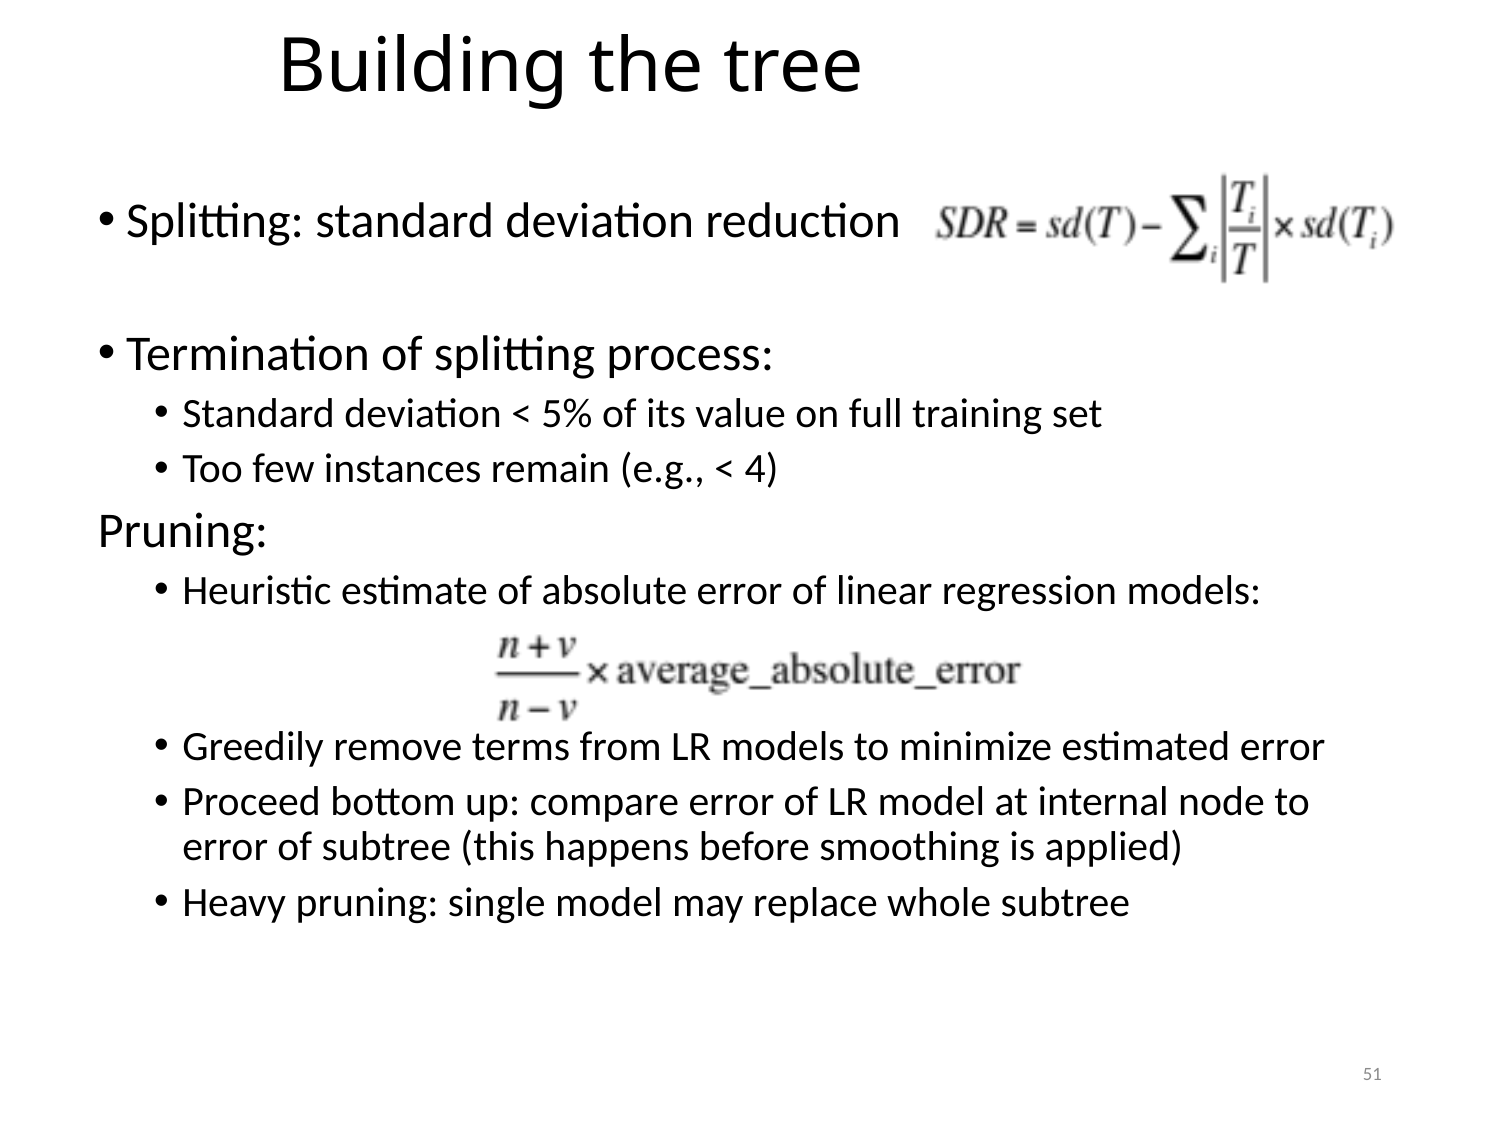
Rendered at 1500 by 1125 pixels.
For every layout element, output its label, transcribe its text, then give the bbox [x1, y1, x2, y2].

list Splitting: standard deviation reduction Termination of splitting process: Standard deviation < 5% of its value on full training set Too few instances remain (e.g., < 4) Pruning: Heuristic estimate of absolute error of linear regression models: Greedily remove terms from LR models to minimize estimated error Proceed bottom up: compare error of LR model at internal node to error of subtree (this happens before smoothing is applied) Heavy pruning: single model may replace whole subtree [83, 186, 1415, 979]
title Building the tree [262, 0, 1500, 148]
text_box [931, 165, 1397, 287]
slide_number 51 [1059, 1042, 1397, 1103]
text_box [490, 613, 1027, 725]
